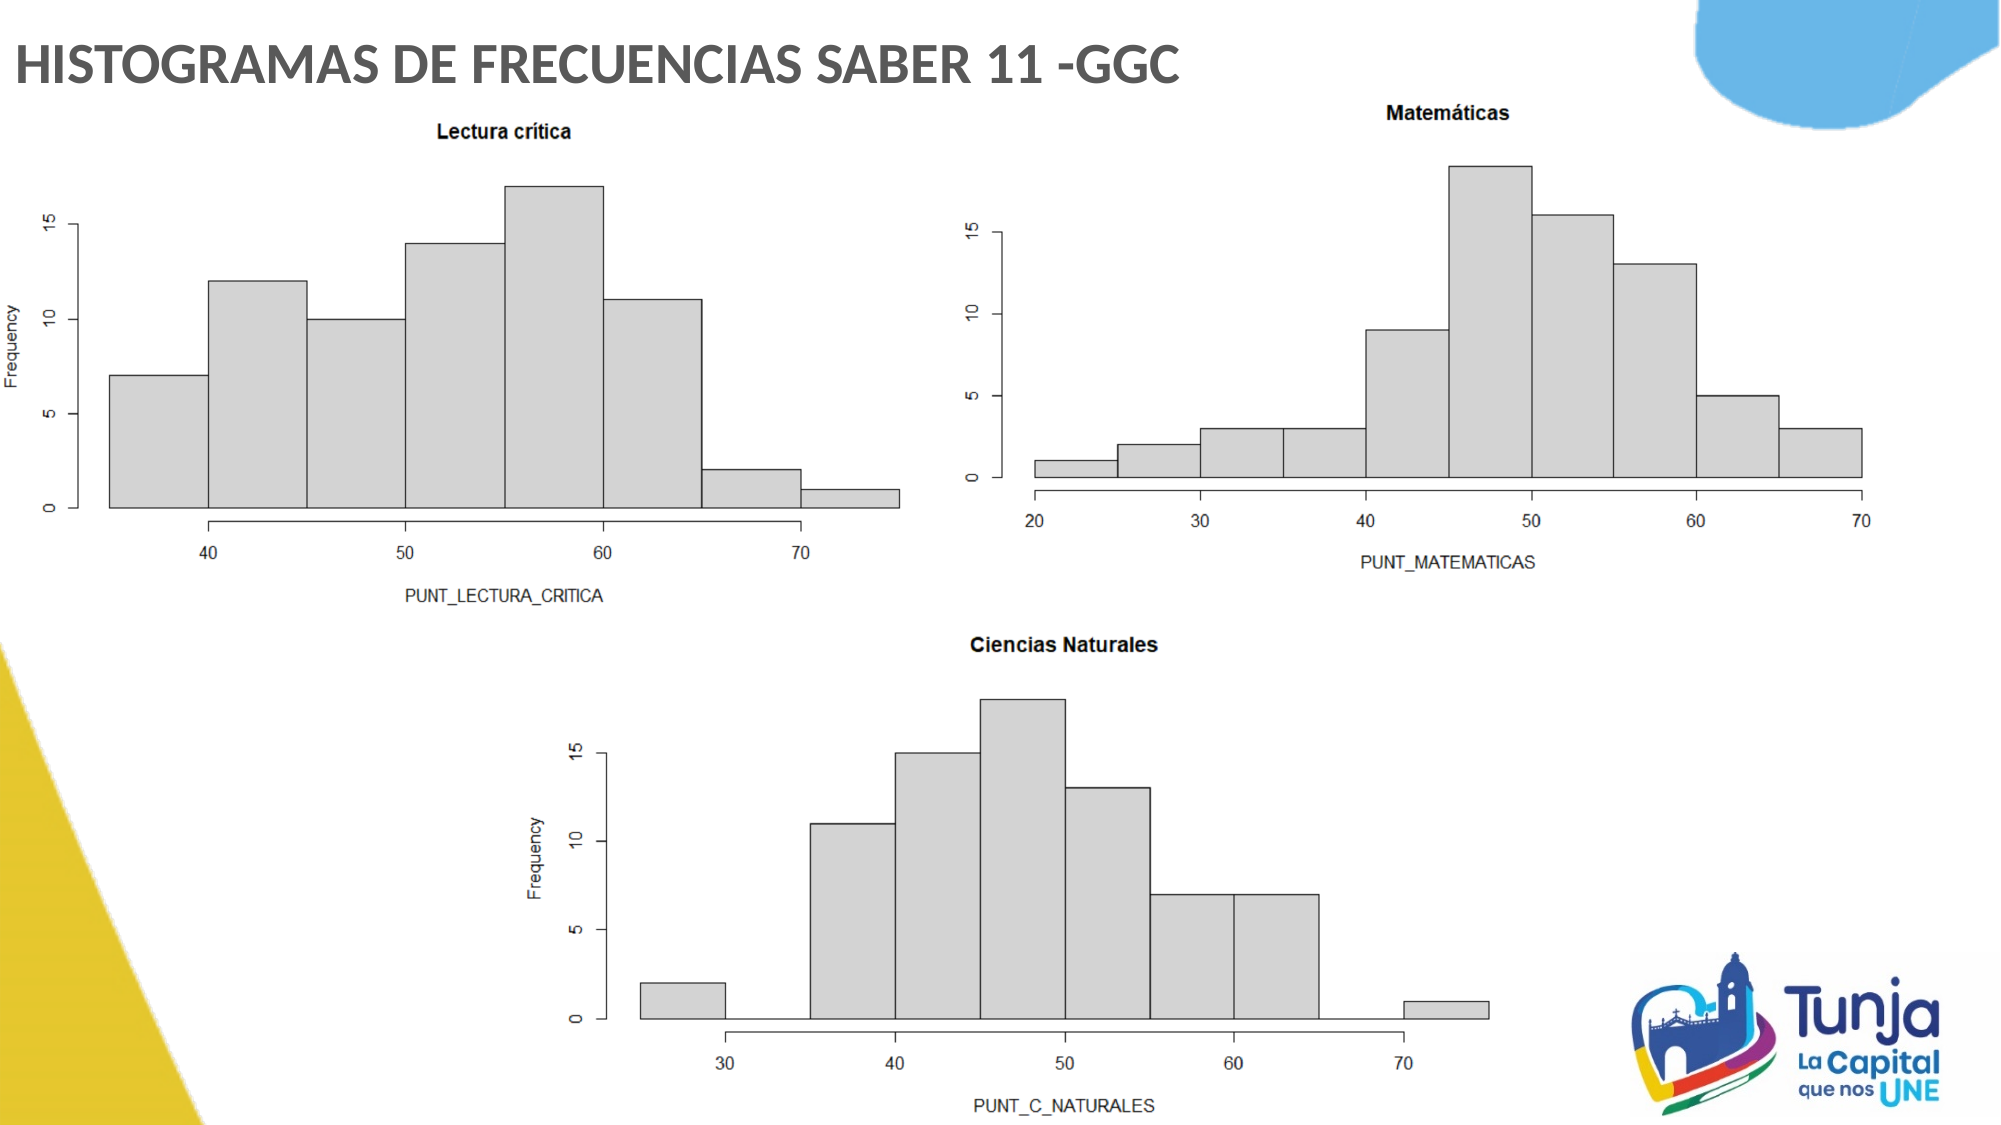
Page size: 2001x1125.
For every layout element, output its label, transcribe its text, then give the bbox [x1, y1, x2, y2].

title HISTOGRAMAS DE FRECUENCIAS SABER 11 -GGC [0, 0, 1658, 110]
picture [0, 0, 2000, 1125]
picture [1628, 952, 2000, 1119]
